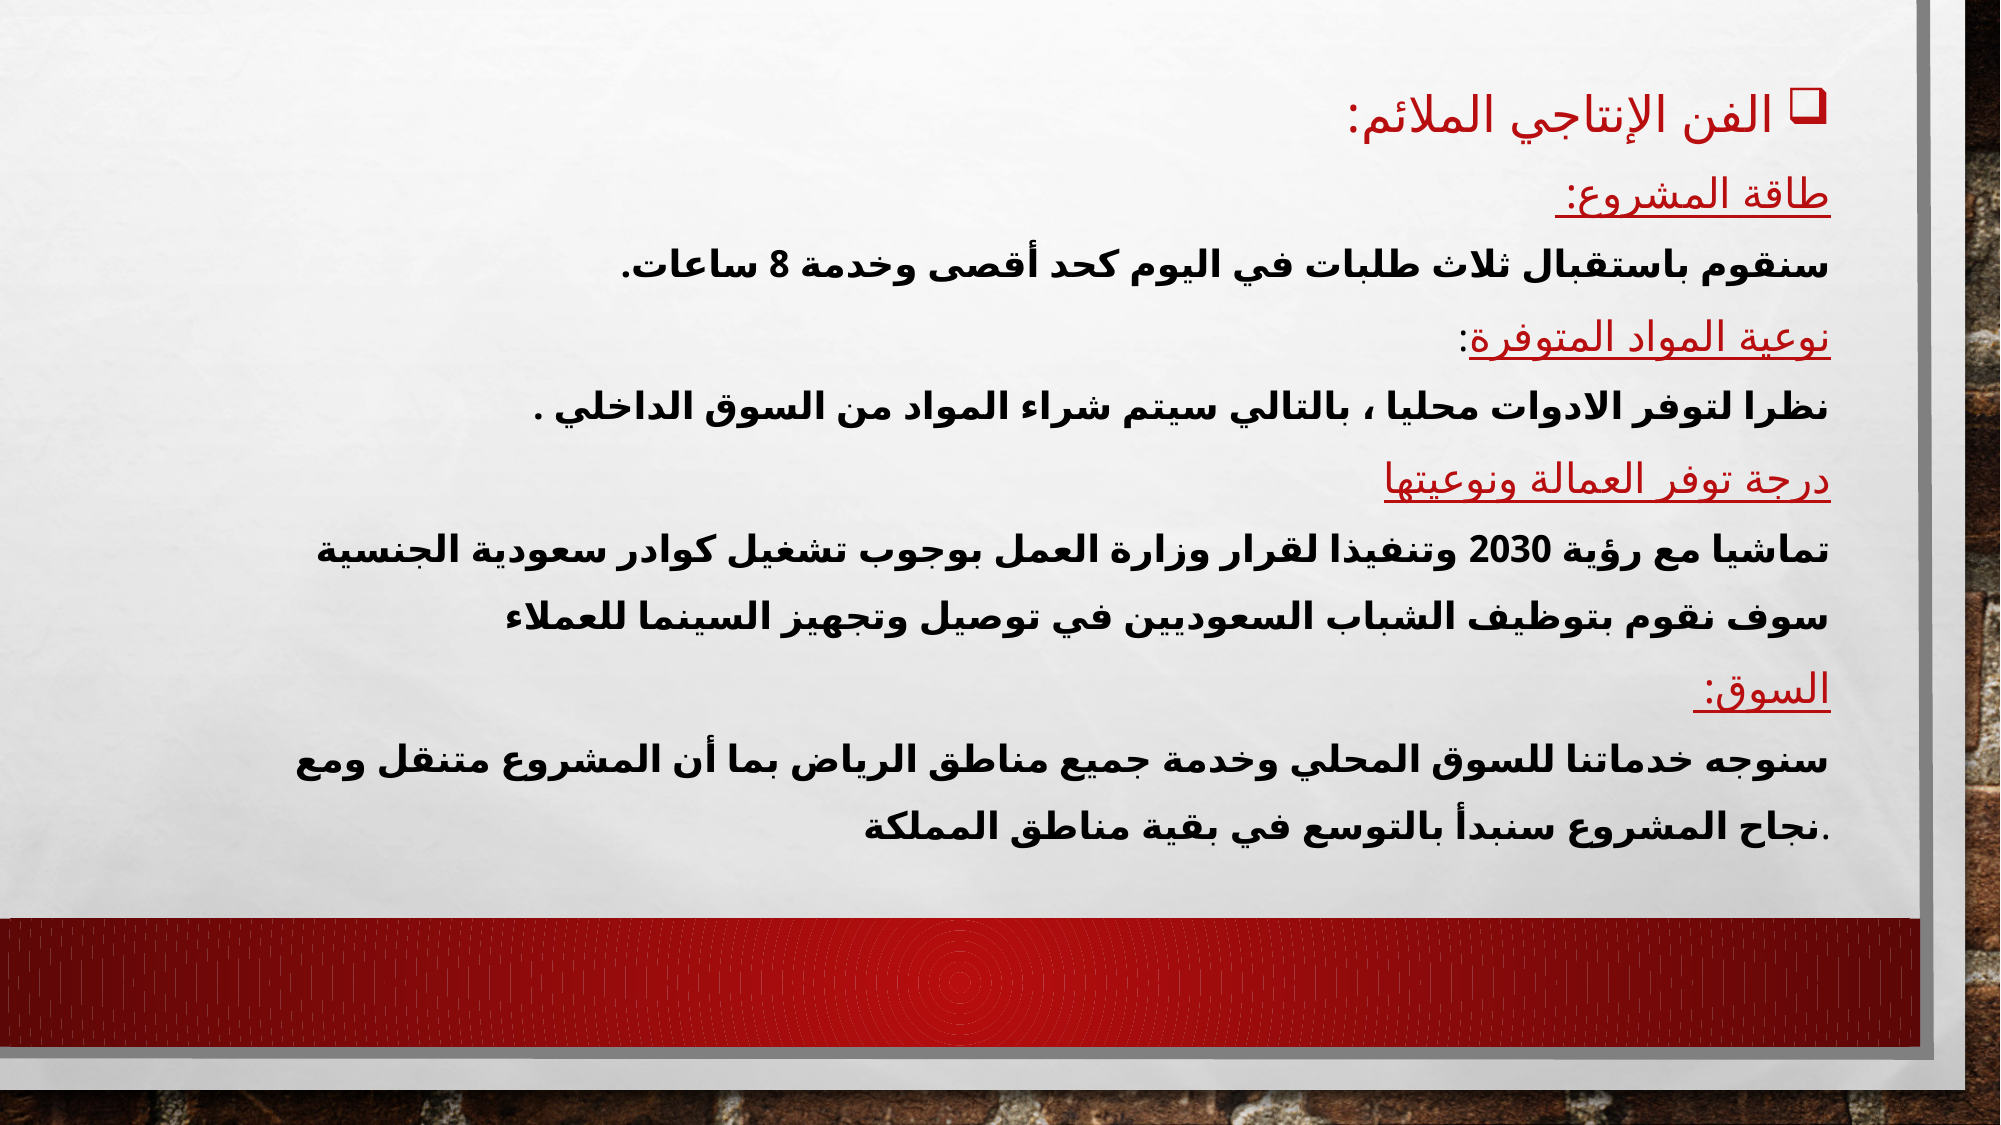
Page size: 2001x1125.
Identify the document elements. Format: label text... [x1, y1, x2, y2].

picture [0, 0, 2000, 1125]
text_box الفن الإنتاجي الملائم: طاقة المشروع: سنقوم باستقبال ثلاث طلبات في اليوم كحد أقصى وخدمة 8 ساعات. نوعية المواد المتوفرة: نظرا لتوفر الادوات محليا ، بالتالي سيتم شراء المواد من السوق الداخلي . درجة توفر العمالة ونوعيتها تماشيا مع رؤية 2030 وتنفيذا لقرار وزارة العمل بوجوب تشغيل كوادر سعودية الجنسية سوف نقوم بتوظيف الشباب السعوديين في توصيل وتجهيز السينما للعملاء السوق: سنوجه خدماتنا للسوق المحلي وخدمة جميع مناطق الرياض بما أن المشروع متنقل ومع نجاح المشروع سنبدأ بالتوسع في بقية مناطق المملكة. [239, 0, 1846, 900]
